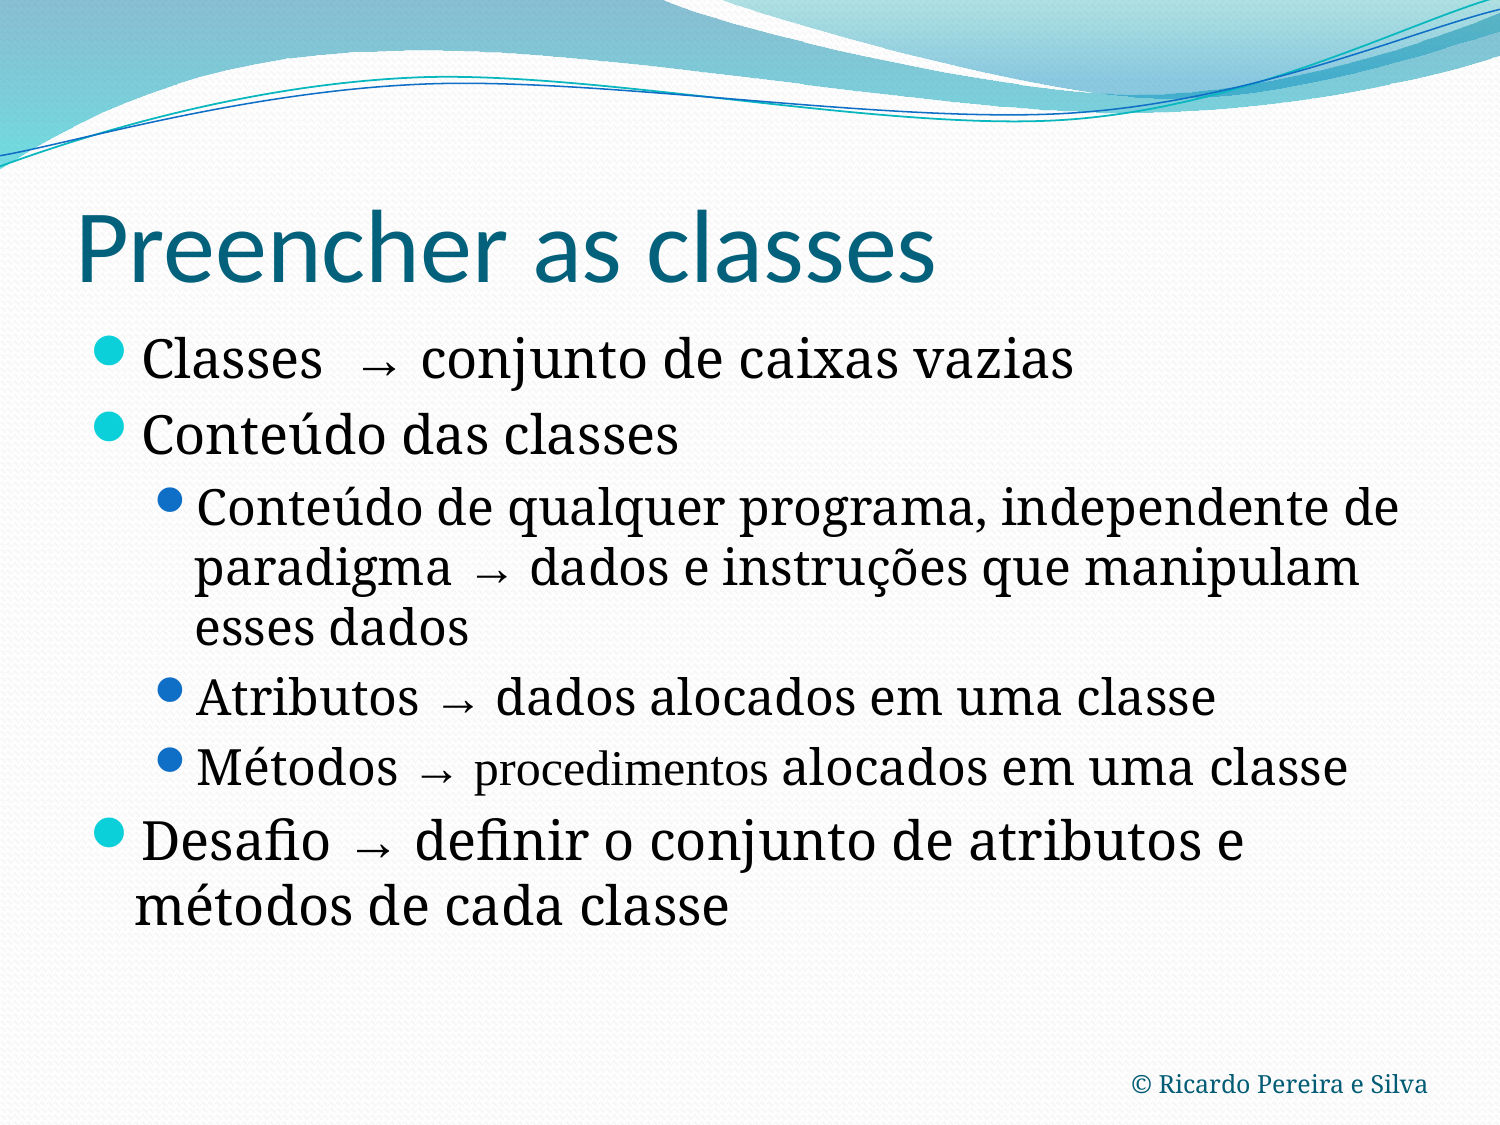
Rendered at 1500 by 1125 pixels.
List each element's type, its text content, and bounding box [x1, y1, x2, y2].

title Preencher as classes [75, 115, 1425, 303]
list Classes → conjunto de caixas vazias Conteúdo das classes Conteúdo de qualquer programa, independente de paradigma → dados e instruções que manipulam esses dados Atributos → dados alocados em uma classe Métodos → procedimentos alocados em uma classe Desafio → definir o conjunto de atributos e métodos de cada classe [75, 317, 1425, 1038]
footer © Ricardo Pereira e Silva [1101, 1042, 1429, 1103]
